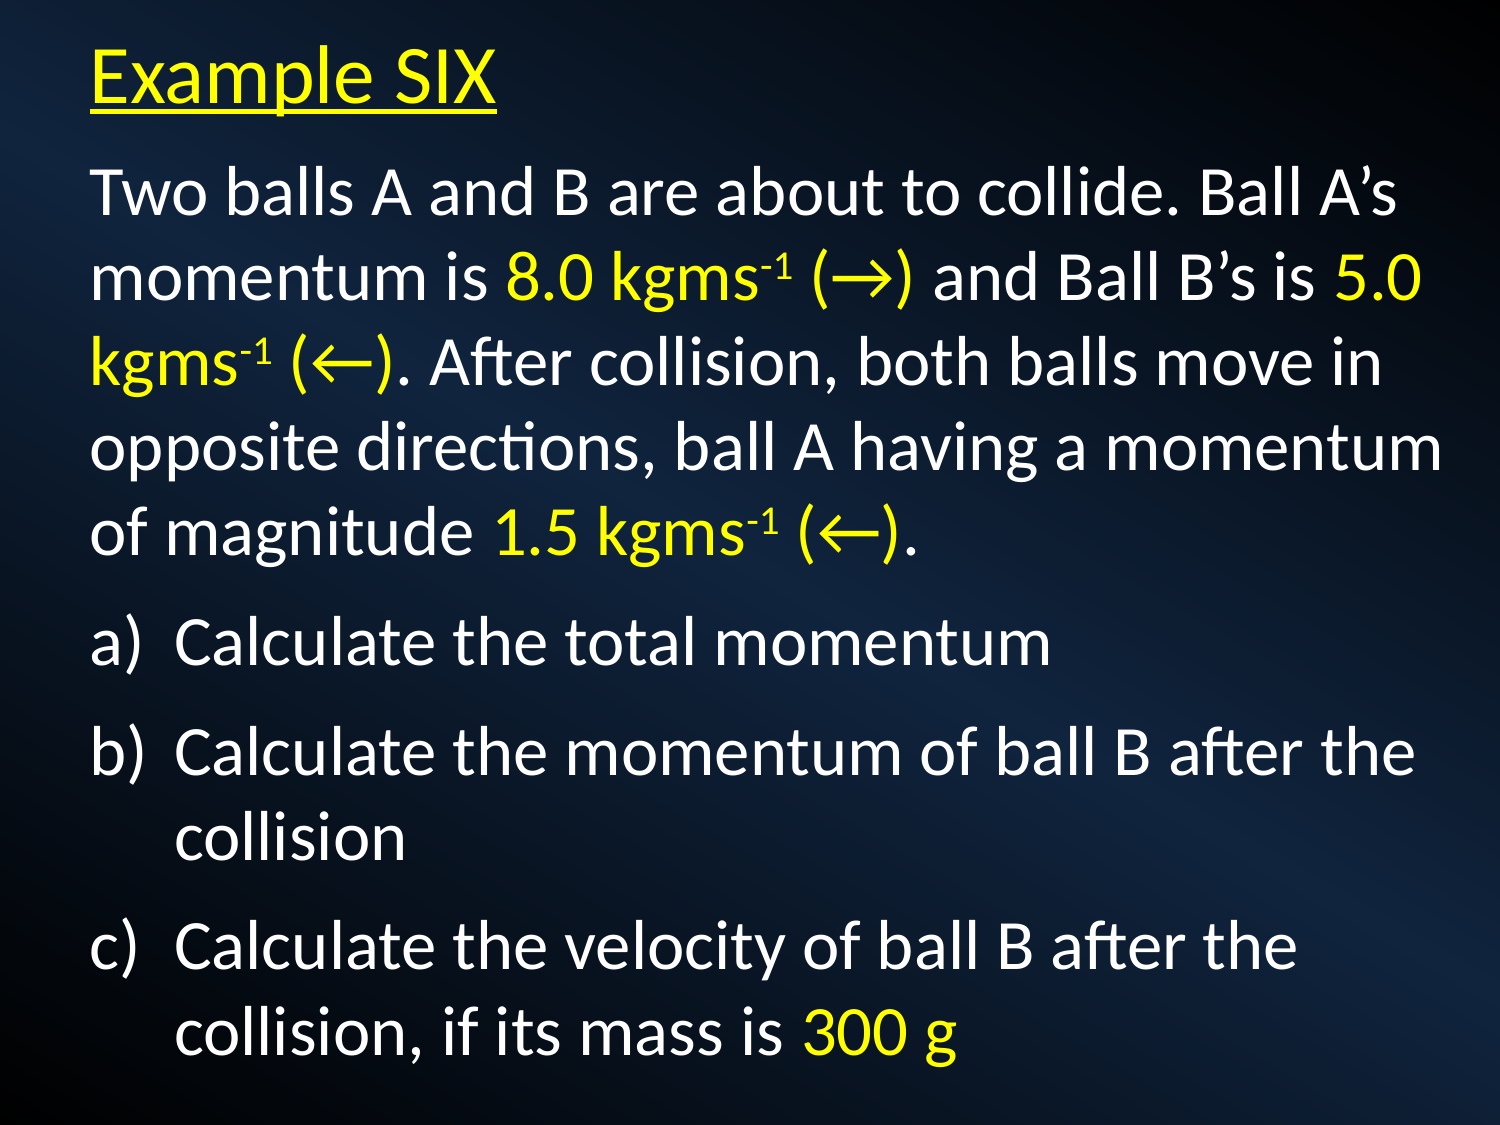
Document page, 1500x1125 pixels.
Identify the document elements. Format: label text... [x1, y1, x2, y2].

text_box Example SIX Two balls A and B are about to collide. Ball A’s momentum is 8.0 kgms-1 (→) and Ball B’s is 5.0 kgms-1 (←). After collision, both balls move in opposite directions, ball A having a momentum of magnitude 1.5 kgms-1 (←). Calculate the total momentum Calculate the momentum of ball B after the collision Calculate the velocity of ball B after the collision, if its mass is 300 g [75, 12, 1475, 1077]
